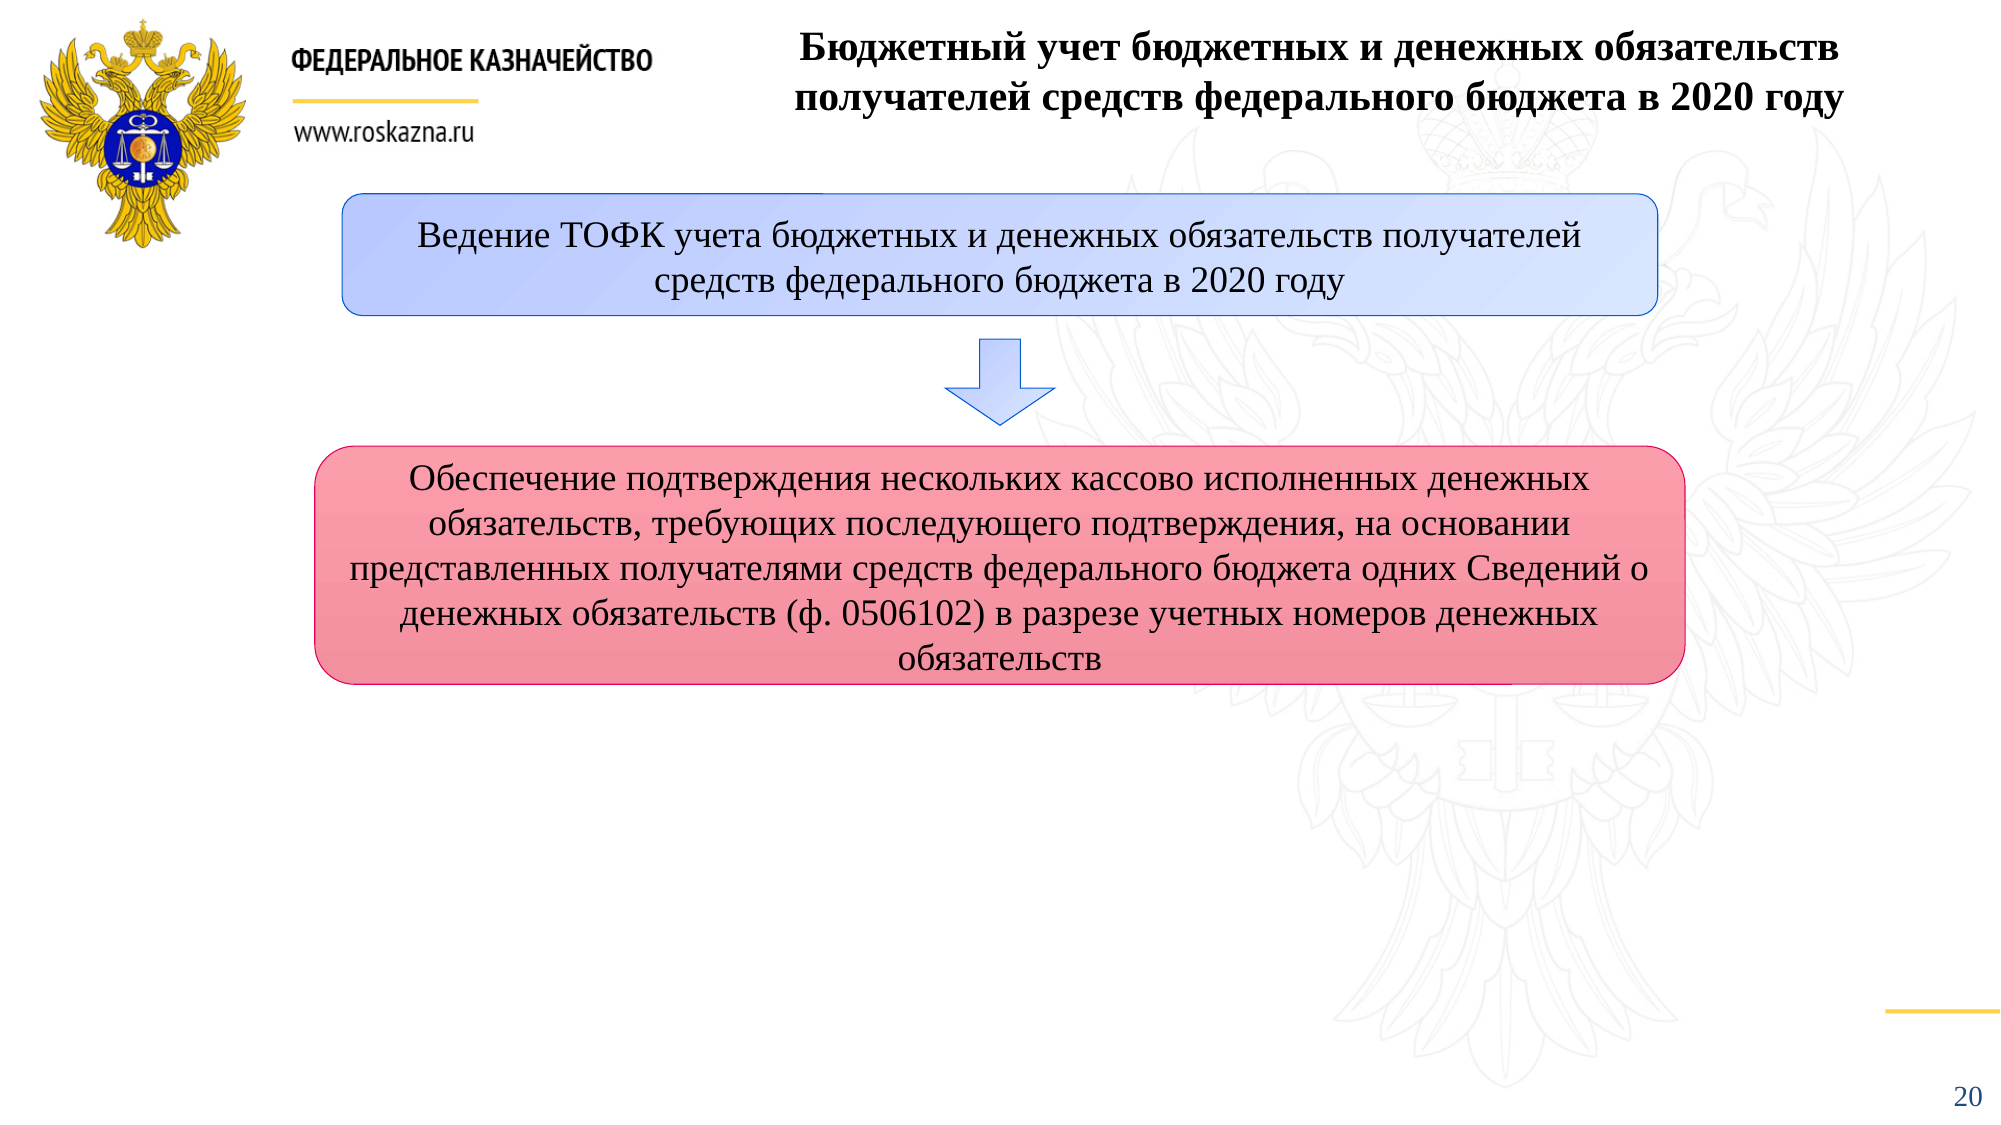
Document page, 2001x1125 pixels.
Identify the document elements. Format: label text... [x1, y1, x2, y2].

text_box Ведение ТОФК учета бюджетных и денежных обязательств получателей средств федерального бюджета в 2020 году [341, 193, 1659, 317]
text_box 20 [1929, 1071, 1998, 1119]
picture [0, 0, 2001, 1125]
text_box Обеспечение подтверждения нескольких кассово исполненных денежных обязательств, требующих последующего подтверждения, на основании представленных получателями средств федерального бюджета одних Сведений о денежных обязательств (ф. 0506102) в разрезе учетных номеров денежных обязательств [314, 445, 1686, 685]
text_box [943, 338, 1057, 426]
text_box Бюджетный учет бюджетных и денежных обязательств получателей средств федерального бюджета в 2020 году [641, 10, 1998, 126]
